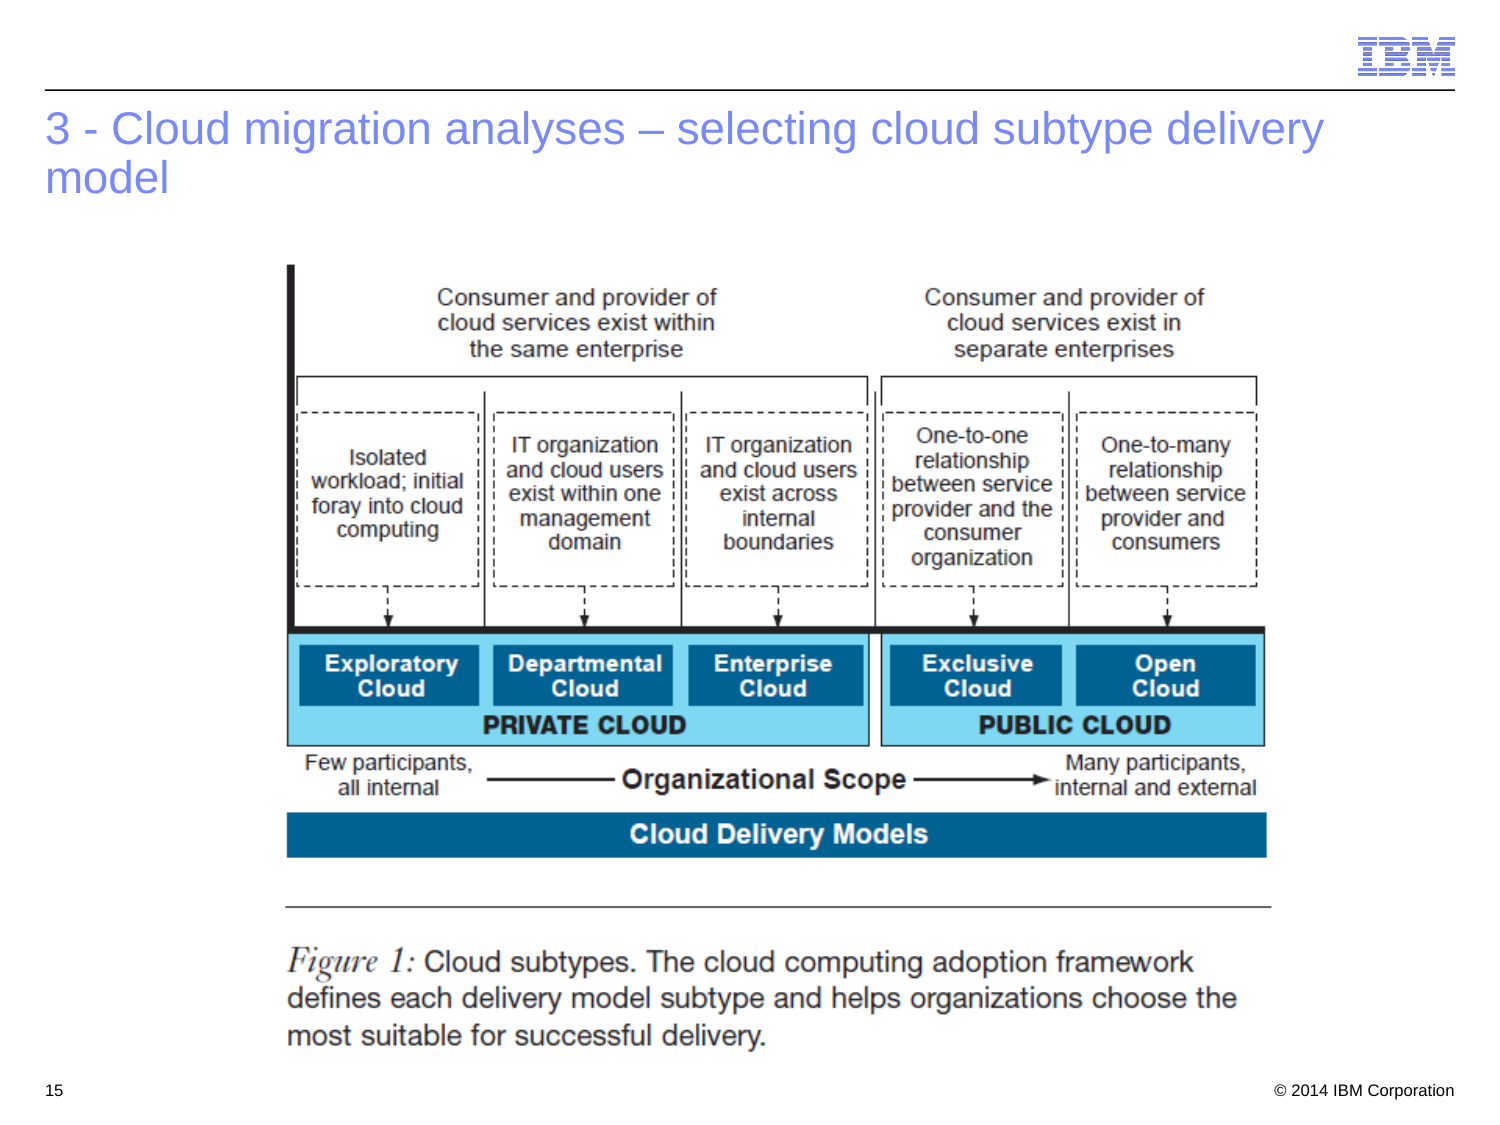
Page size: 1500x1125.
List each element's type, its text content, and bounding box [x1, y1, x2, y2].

title 3 - Cloud migration analyses – selecting cloud subtype delivery model [29, 97, 1456, 203]
slide_number 15 [29, 1072, 91, 1103]
picture [1358, 37, 1455, 76]
picture [269, 254, 1282, 1064]
